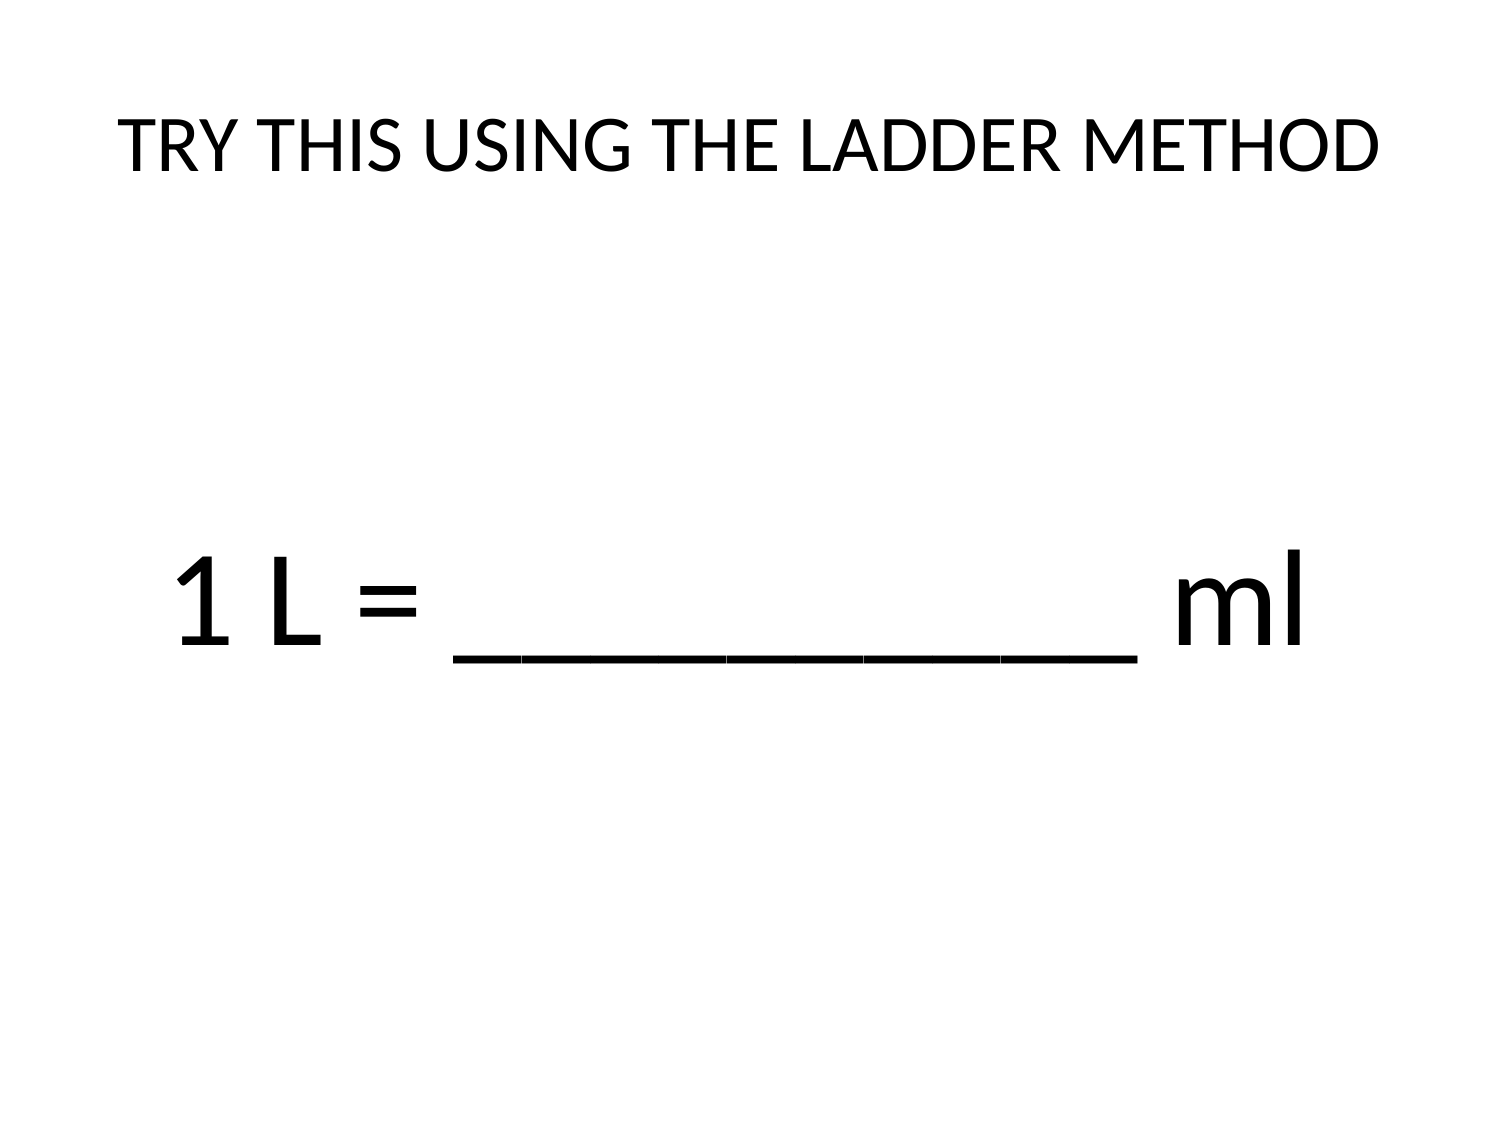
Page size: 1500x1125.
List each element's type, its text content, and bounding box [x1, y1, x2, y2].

list 1 L = __________ ml [75, 500, 1425, 1005]
title TRY THIS USING THE LADDER METHOD [75, 45, 1425, 233]
